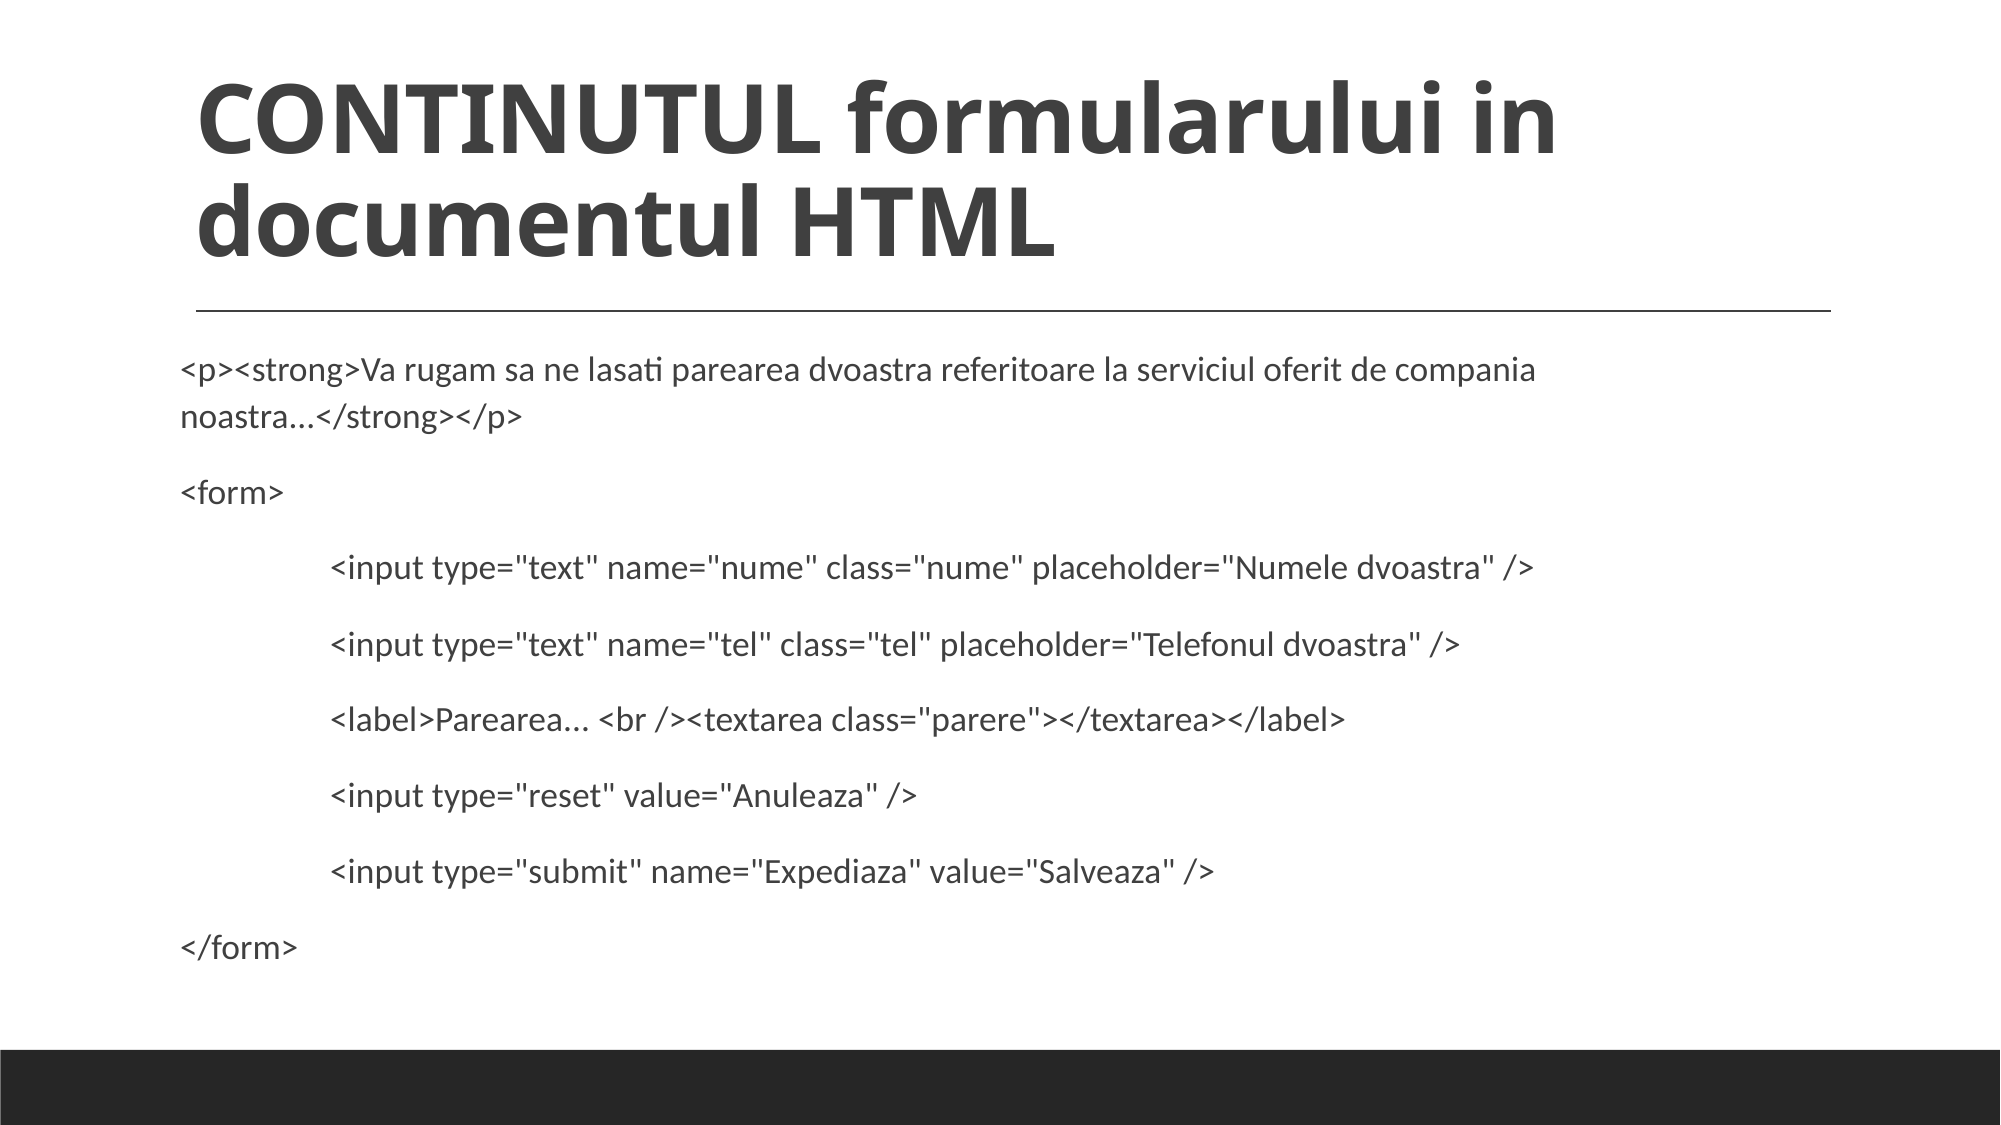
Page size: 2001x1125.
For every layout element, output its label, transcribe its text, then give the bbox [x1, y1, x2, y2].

title CONTINUTUL formularului in documentul HTML [180, 47, 1830, 285]
list <p><strong>Va rugam sa ne lasati parearea dvoastra referitoare la serviciul oferit de compania noastra...</strong></p> <form> <input type="text" name="nume" class="nume" placeholder="Numele dvoastra" /> <input type="text" name="tel" class="tel" placeholder="Telefonul dvoastra" /> <label>Parearea... <br /><textarea class="parere"></textarea></label> <input type="reset" value="Anuleaza" /> <input type="submit" name="Expediaza" value="Salveaza" /> </form> [180, 334, 1732, 1036]
